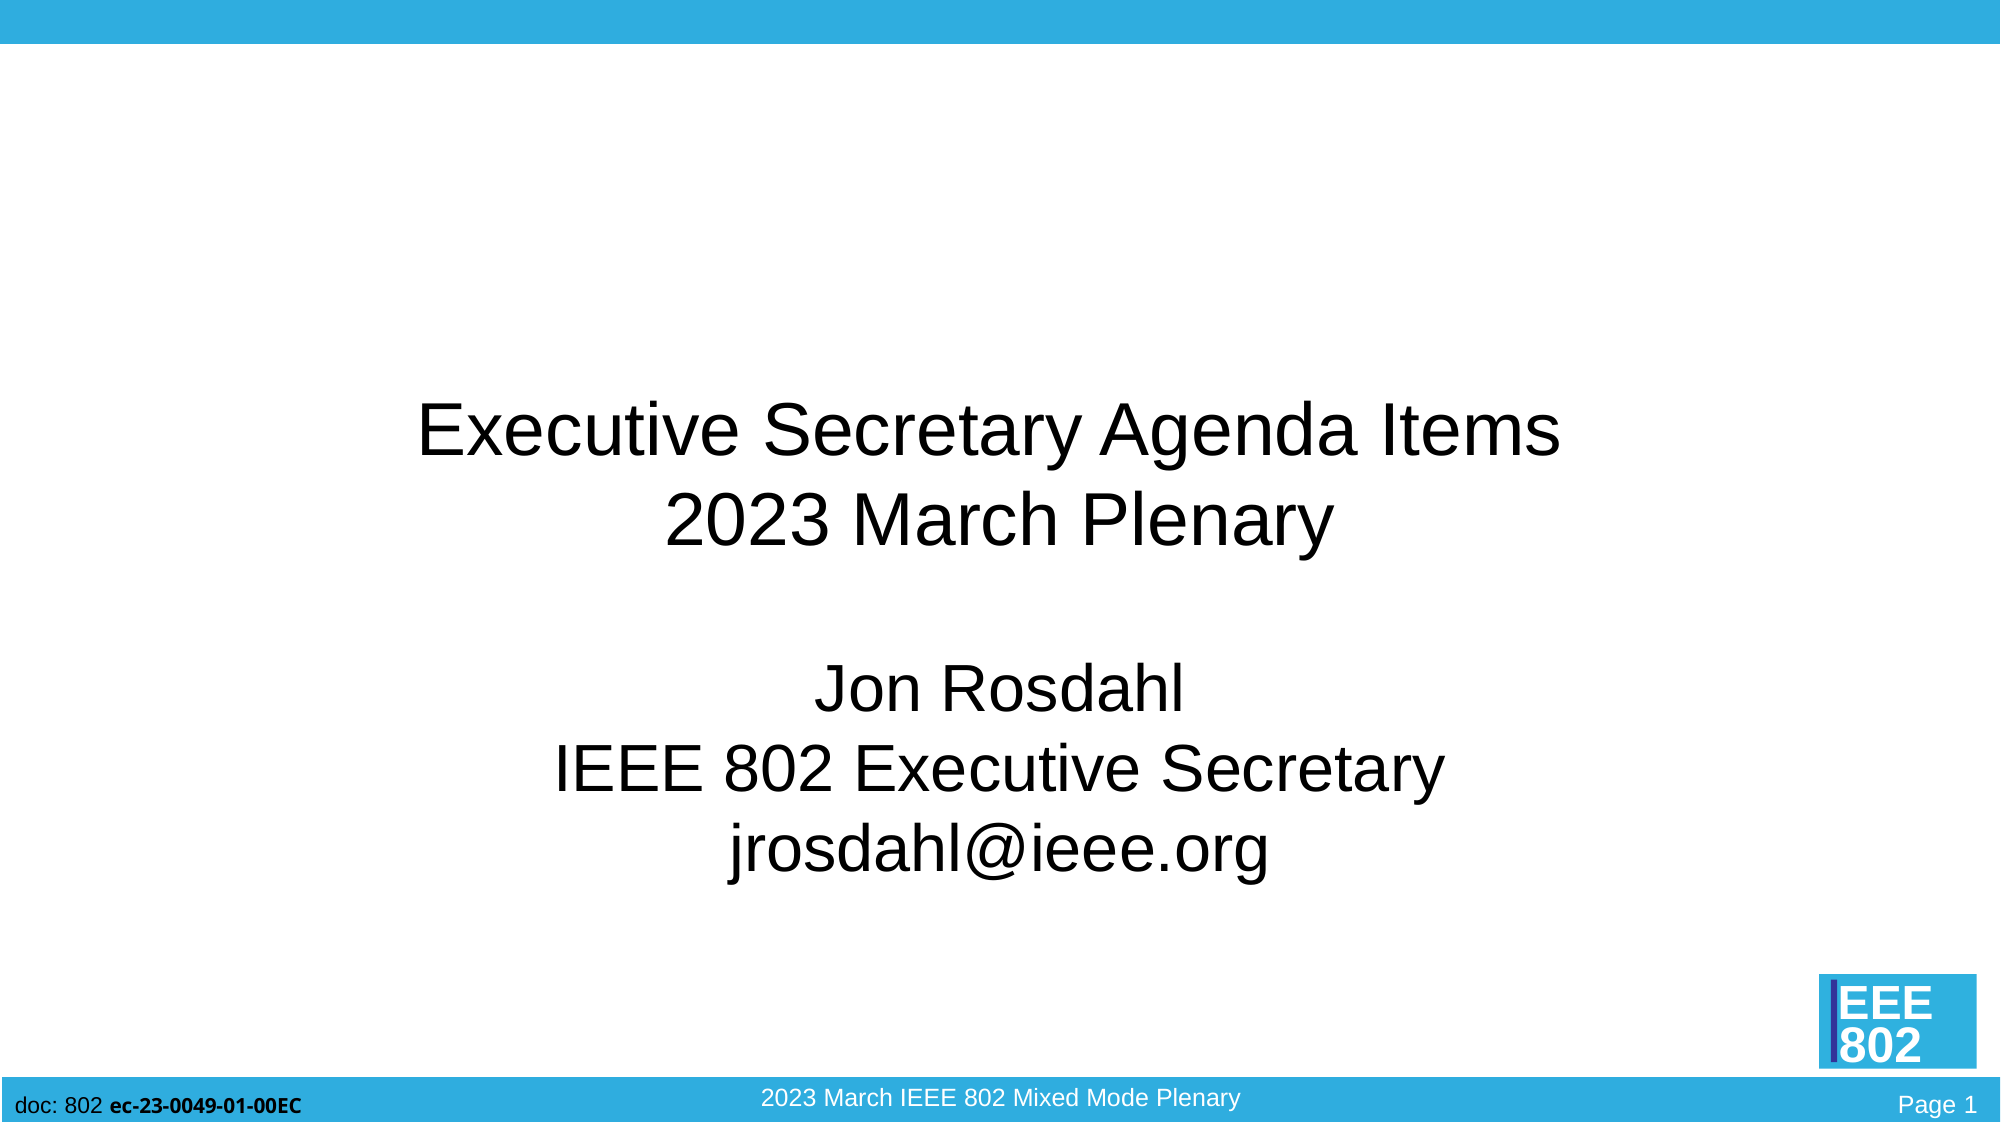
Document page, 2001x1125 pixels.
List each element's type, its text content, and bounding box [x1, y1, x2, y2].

title Executive Secretary Agenda Items 2023 March Plenary [150, 349, 1850, 591]
subtitle Jon Rosdahl IEEE 802 Executive Secretary jrosdahl@ieee.org [300, 637, 1700, 925]
